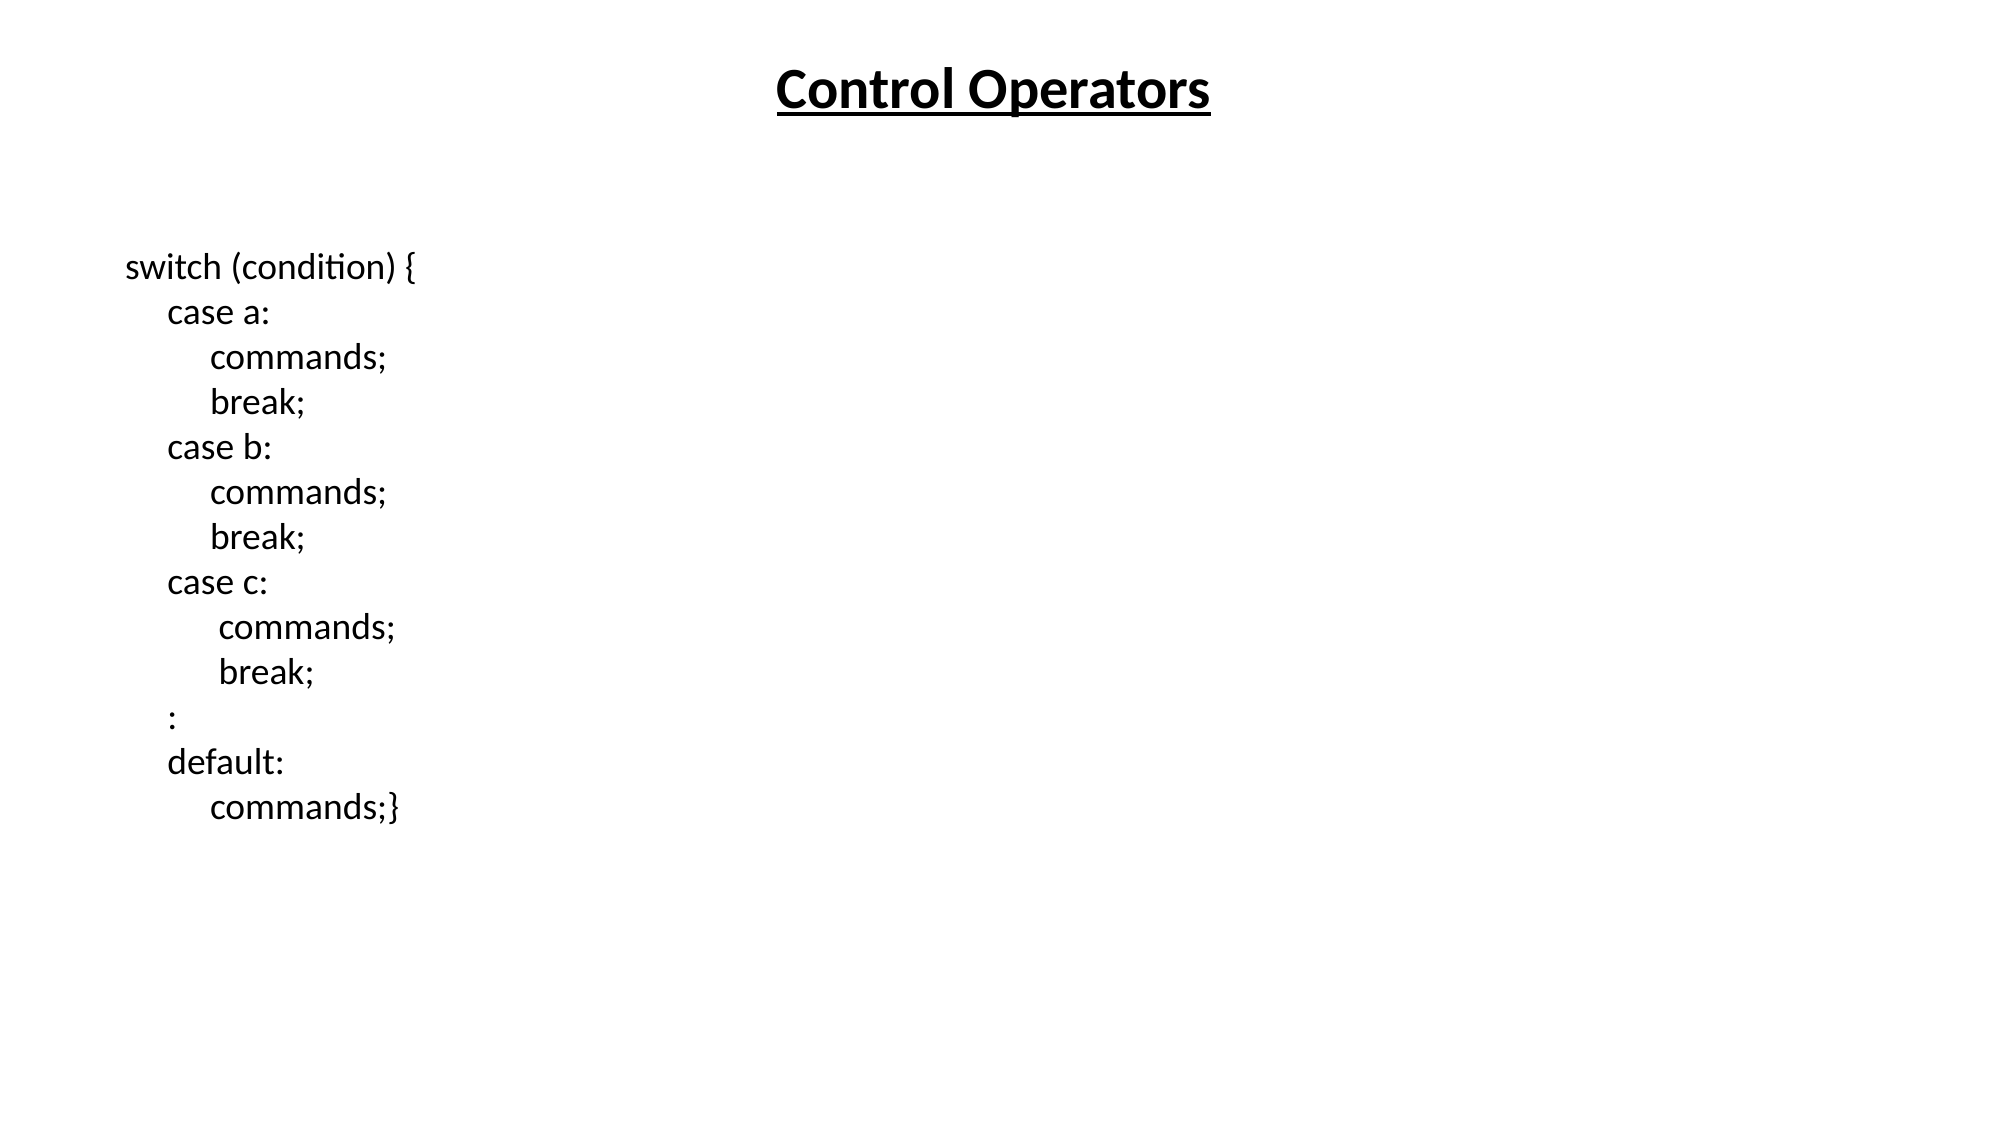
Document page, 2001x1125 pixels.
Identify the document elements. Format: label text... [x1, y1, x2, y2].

text_box Control Operators [762, 42, 1270, 128]
text_box switch (condition) { case a: commands; break; case b: commands; break; case c: commands; break; : default: commands;} [110, 234, 574, 835]
